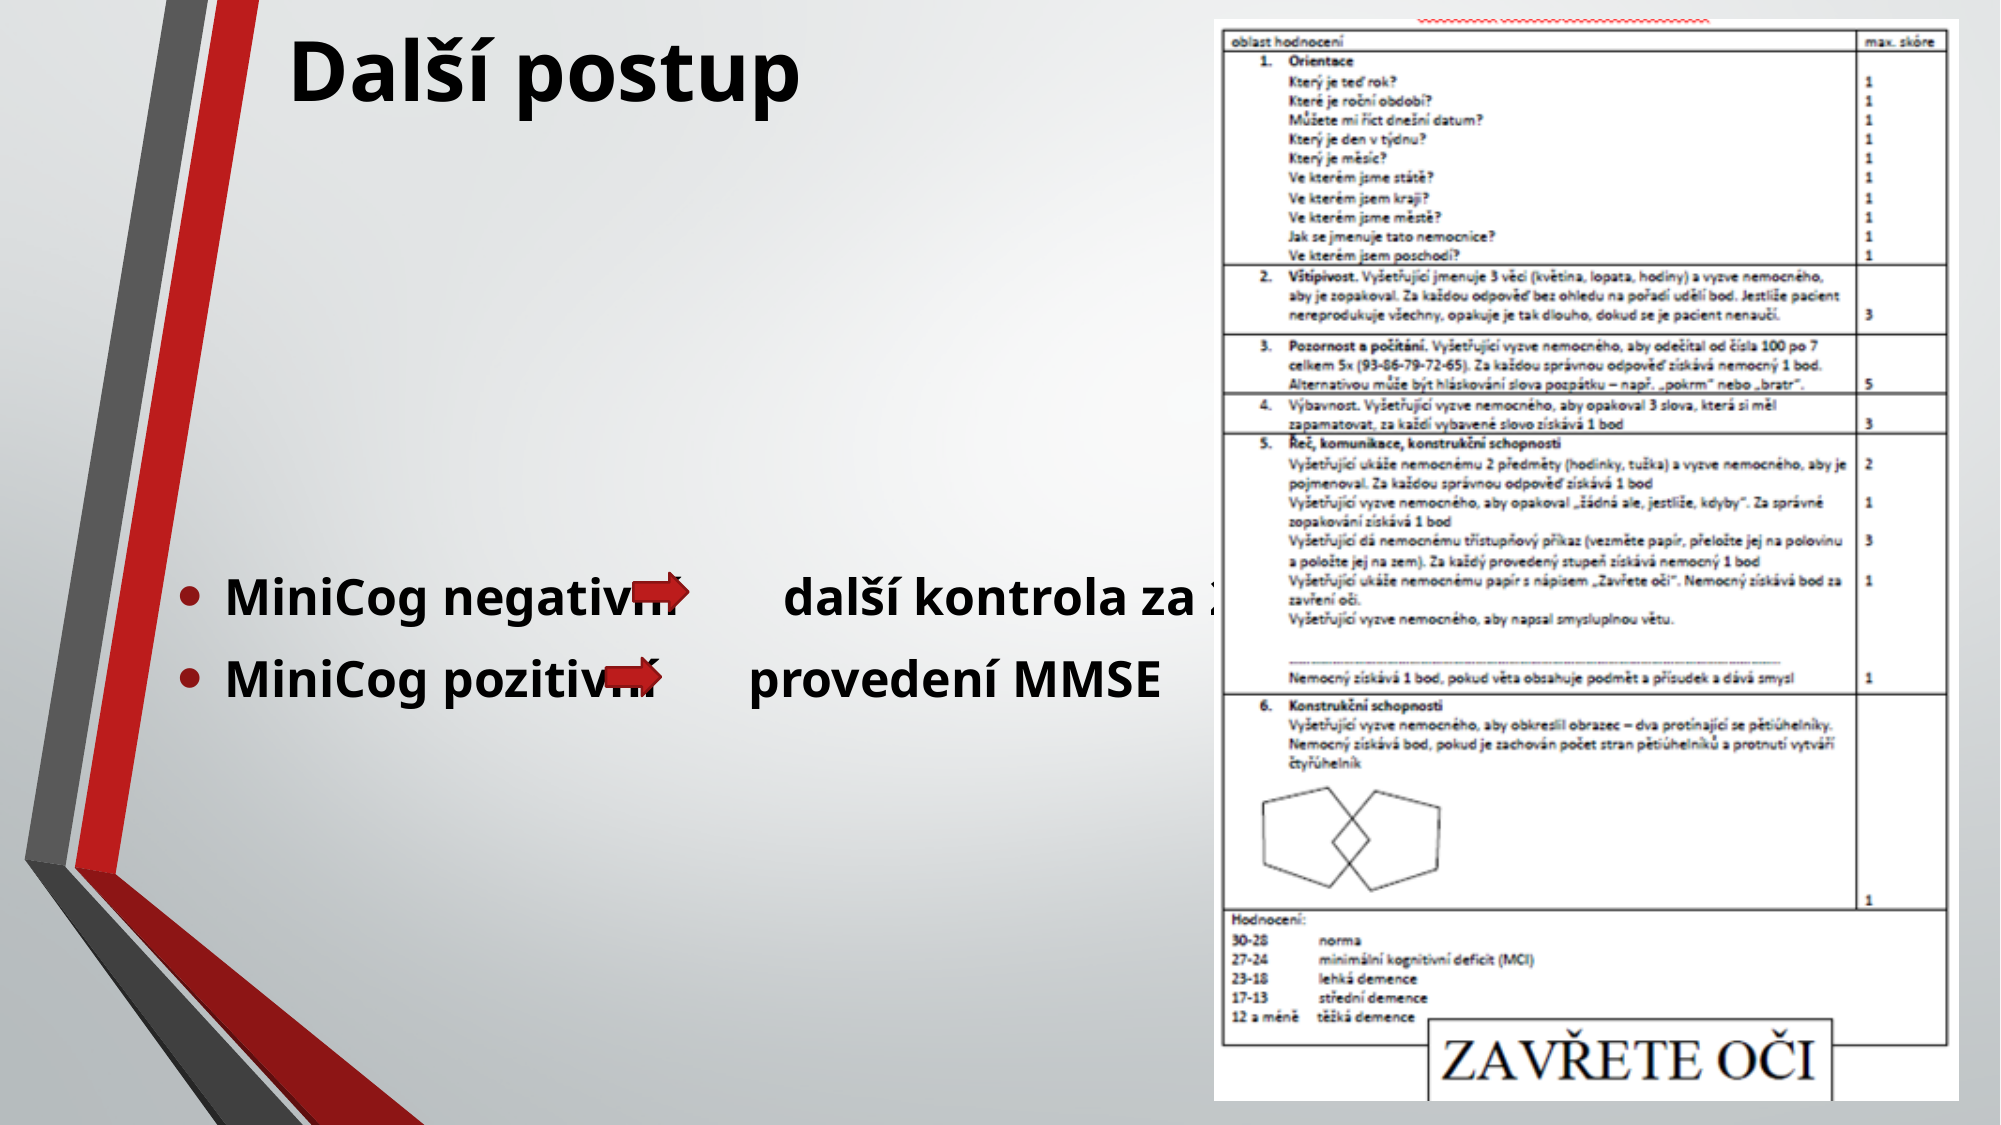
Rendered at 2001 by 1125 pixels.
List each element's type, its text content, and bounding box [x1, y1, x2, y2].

picture [1214, 19, 1959, 1102]
text_box [604, 656, 662, 698]
title Další postup [0, 0, 1368, 212]
text_box [632, 571, 690, 613]
list MiniCog negativní další kontrola za 2 roky MiniCog pozitivní provedení MMSE [162, 380, 1214, 893]
